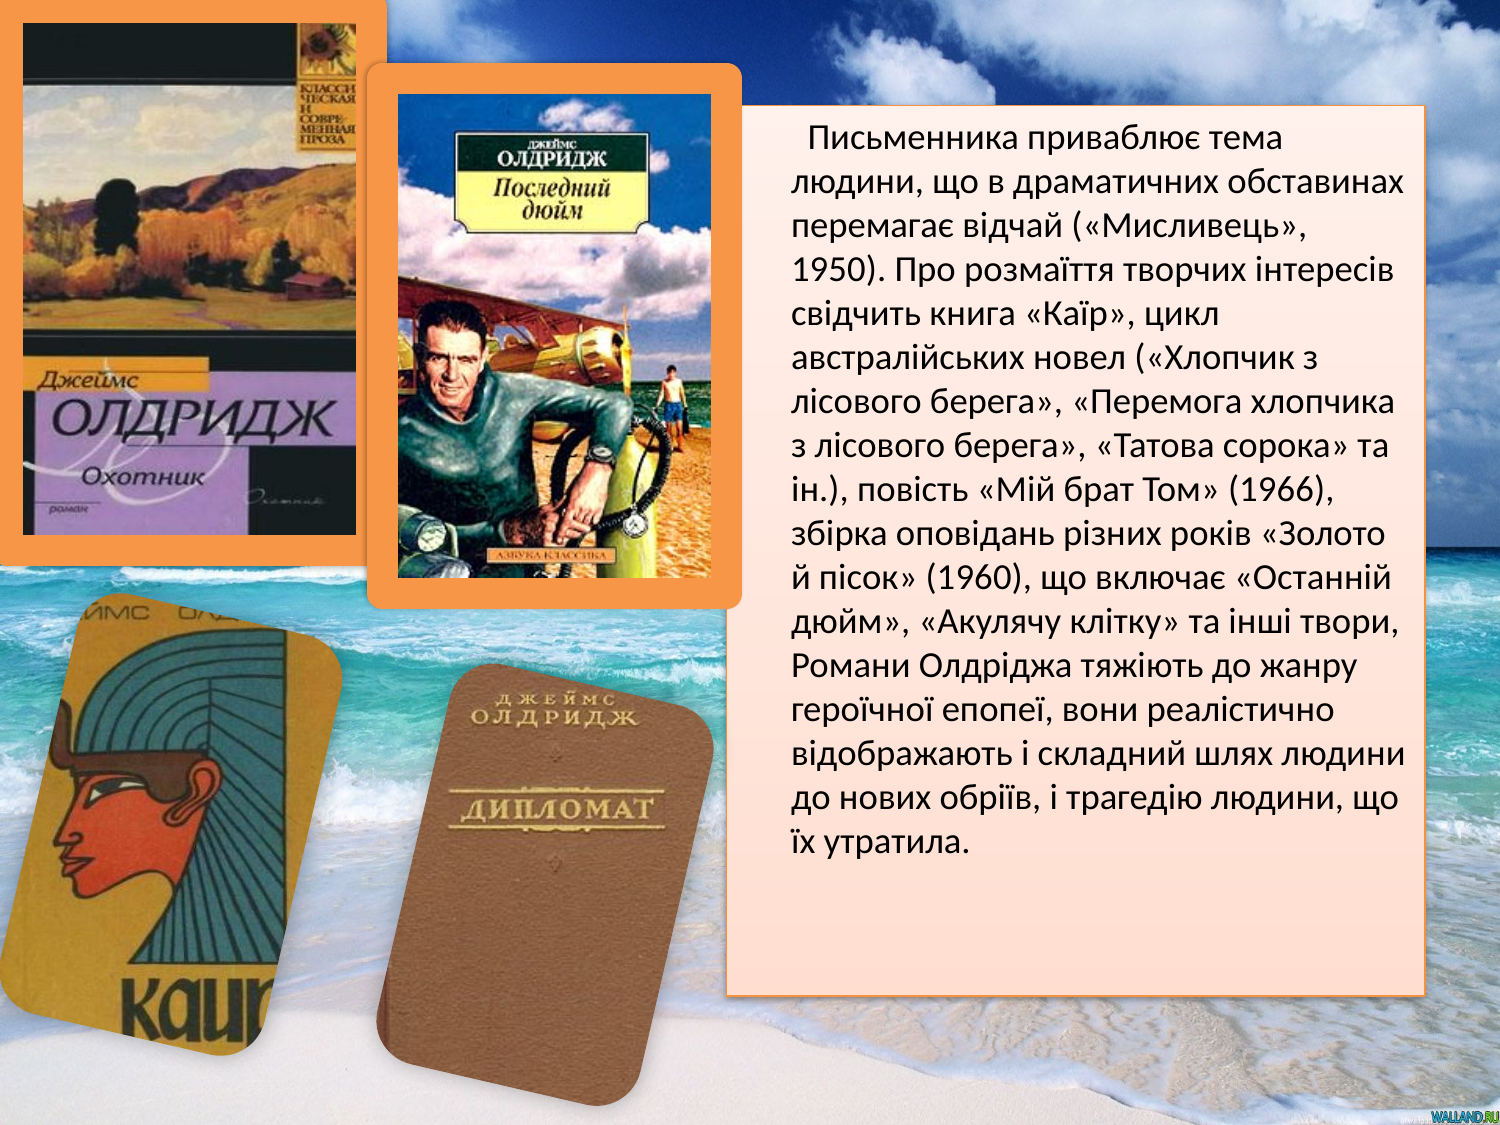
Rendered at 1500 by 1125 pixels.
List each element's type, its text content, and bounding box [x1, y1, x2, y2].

picture [23, 23, 357, 536]
picture [0, 0, 1500, 1125]
picture [398, 93, 712, 579]
list Письменника приваблює тема людини, що в драматичних обставинах перемагає відчай («Мисливець», 1950). Про розмаїття творчих інтересів свідчить книга «Каїр», цикл австралійських новел («Хлопчик з лісового берега», «Перемога хлопчика з лісового берега», «Татова сорока» та ін.), повість «Мій брат Том» (1966), збірка оповідань різних років «Золото й пісок» (1960), що включає «Останній дюйм», «Акулячу клітку» та інші твори, Романи Олдріджа тяжіють до жанру героїчної епопеї, вони реалістично відображають і складний шлях людини до нових обріїв, і трагедію людини, що їх утратила. [726, 105, 1426, 997]
